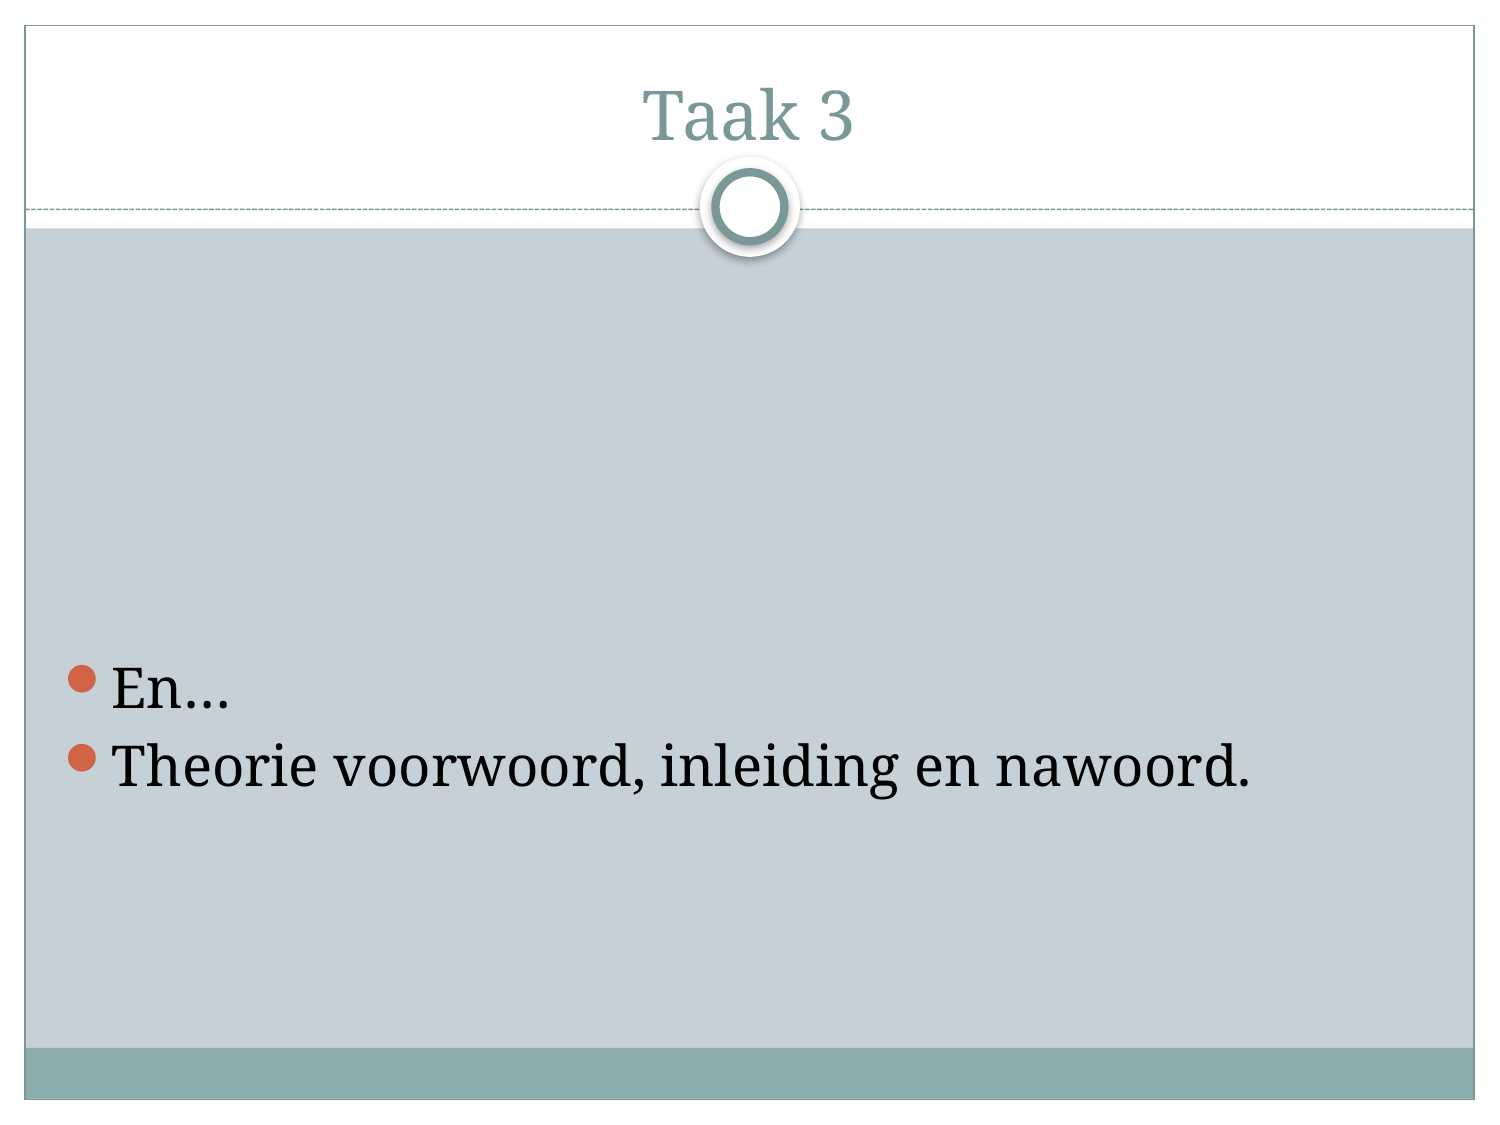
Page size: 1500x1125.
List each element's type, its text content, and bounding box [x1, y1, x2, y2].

list En… Theorie voorwoord, inleiding en nawoord. [49, 250, 1445, 1001]
title Taak 3 [49, 37, 1450, 162]
